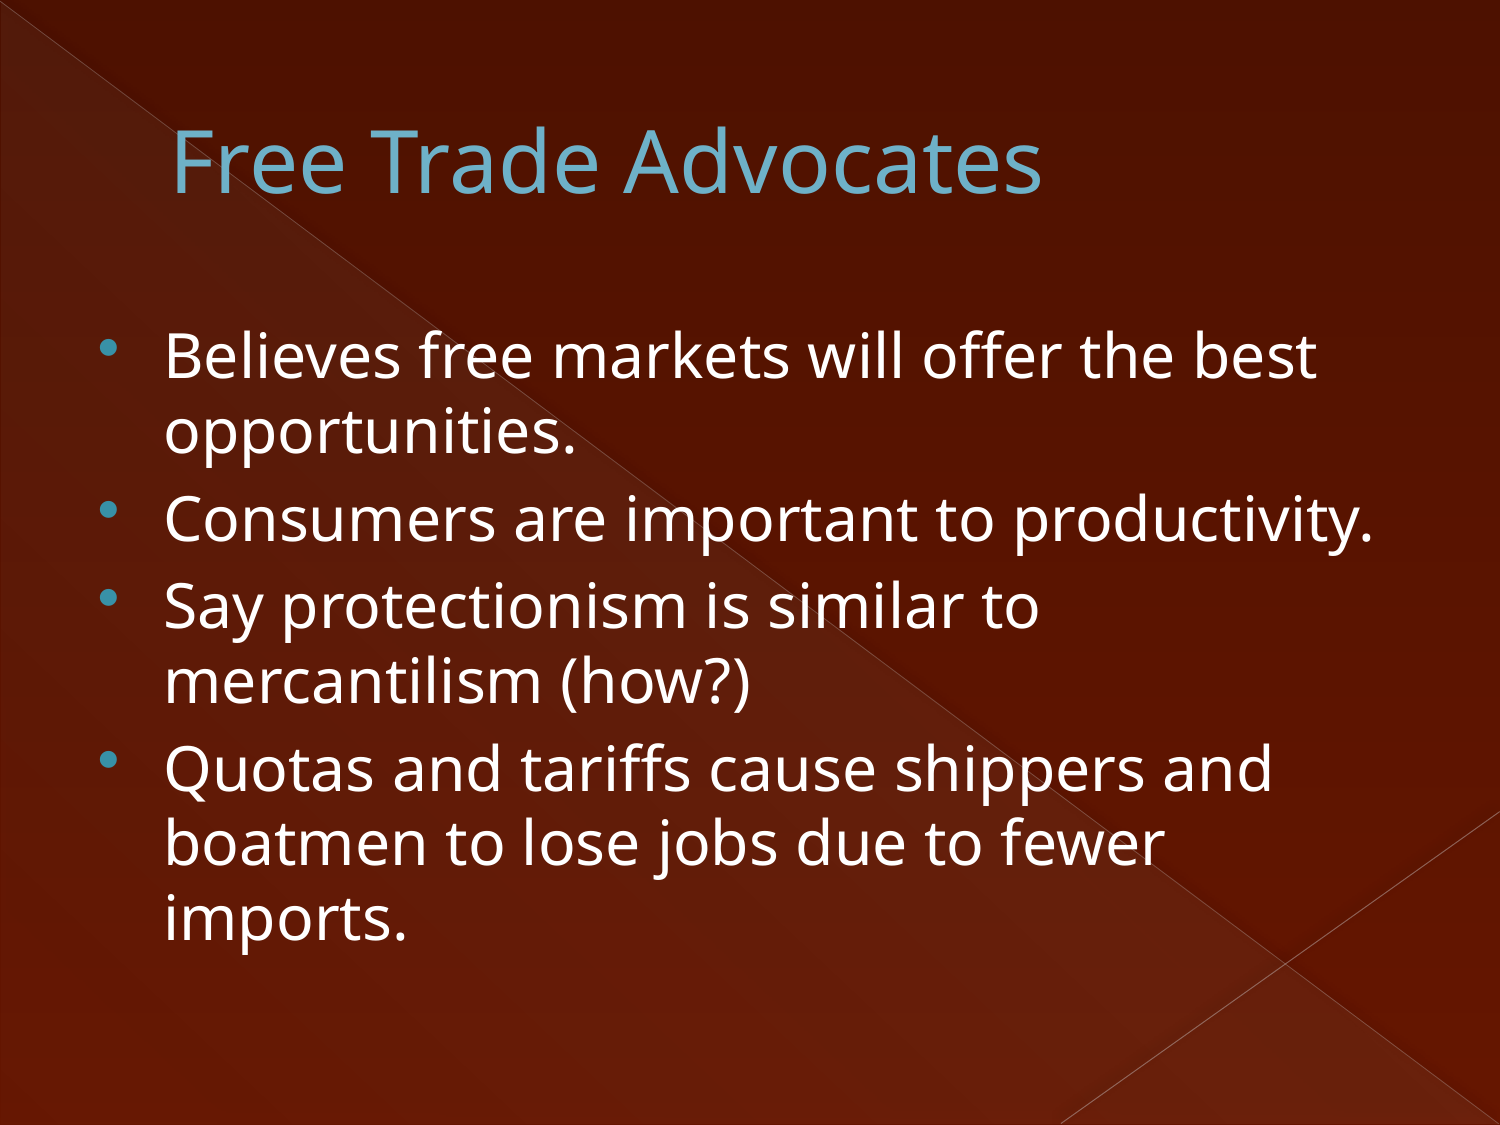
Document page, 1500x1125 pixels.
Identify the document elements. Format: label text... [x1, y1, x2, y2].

list Believes free markets will offer the best opportunities. Consumers are important to productivity. Say protectionism is similar to mercantilism (how?) Quotas and tariffs cause shippers and boatmen to lose jobs due to fewer imports. [75, 308, 1425, 1059]
title Free Trade Advocates [75, 43, 1425, 274]
